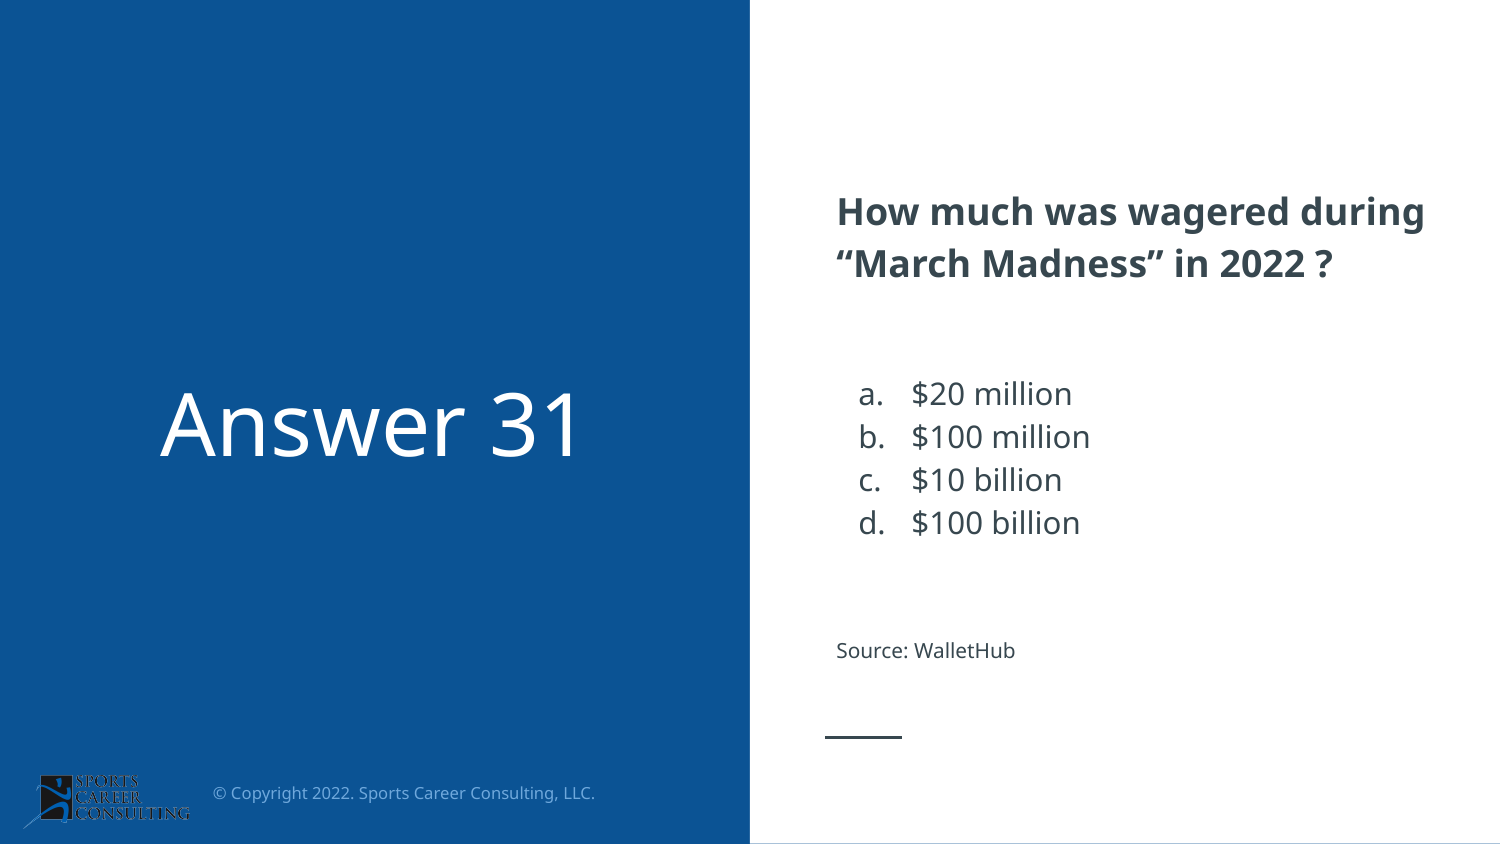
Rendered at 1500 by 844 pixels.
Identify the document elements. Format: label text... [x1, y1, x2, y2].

text_box © Copyright 2022. Sports Career Consulting, LLC. [197, 767, 750, 838]
list How much was wagered during “March Madness” in 2022 ? $20 million $100 million $10 billion $100 billion Source: WalletHub [821, 118, 1486, 725]
title Answer 31 [43, 298, 708, 546]
picture [22, 774, 190, 829]
